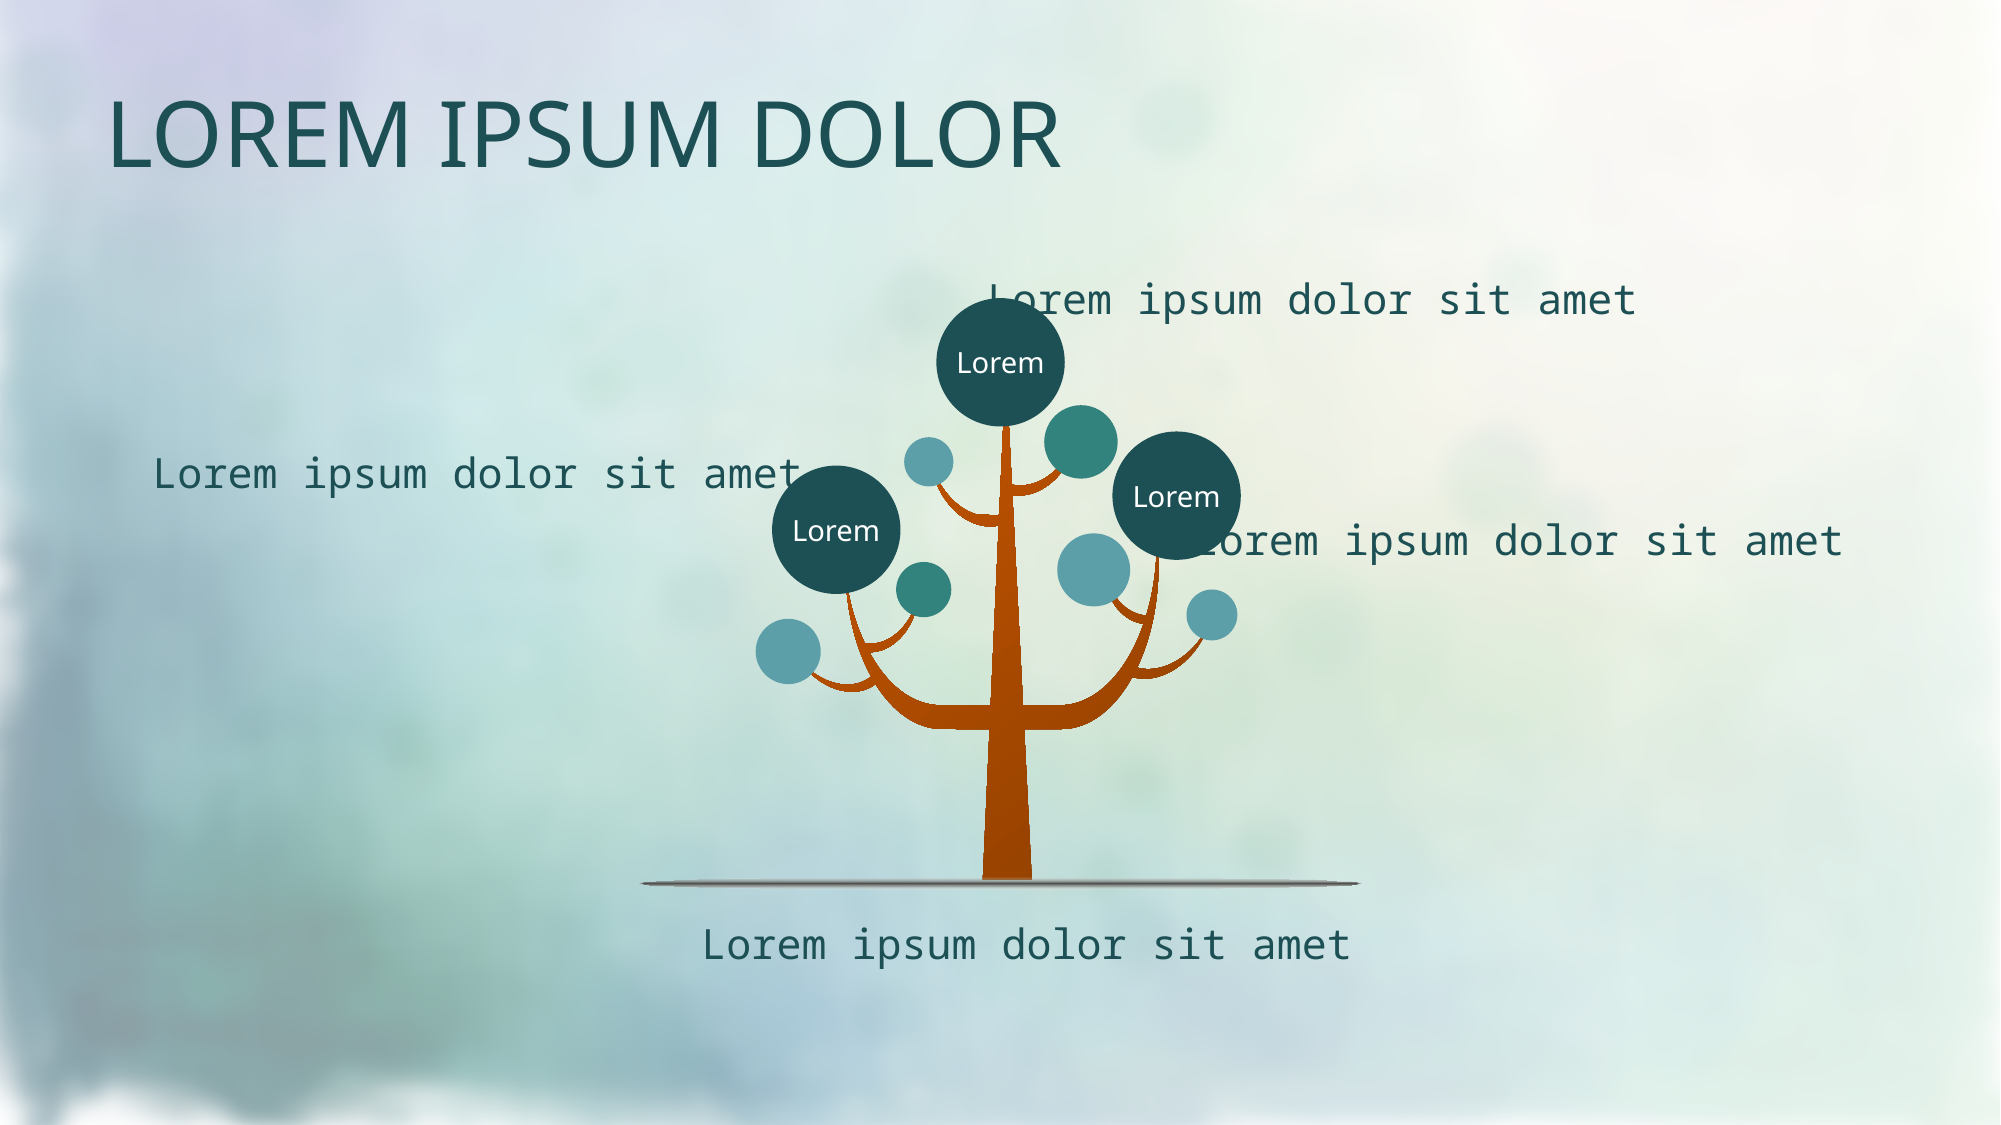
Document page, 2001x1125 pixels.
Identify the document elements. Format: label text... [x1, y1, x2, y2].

text_box Lorem ipsum dolor sit amet [1160, 506, 1878, 588]
text_box Lorem ipsum dolor sit amet [953, 265, 1671, 347]
text_box [896, 561, 952, 618]
text_box [1057, 533, 1131, 607]
text_box [755, 618, 821, 685]
text_box [1044, 405, 1118, 479]
text_box [1186, 589, 1238, 641]
text_box Lorem [936, 319, 1065, 427]
title LOREM IPSUM DOLOR [90, 29, 1816, 247]
text_box Lorem ipsum dolor sit amet [118, 439, 837, 521]
text_box Lorem [1112, 431, 1241, 558]
text_box Lorem [772, 465, 901, 594]
text_box [636, 876, 1364, 890]
text_box [904, 437, 954, 487]
text_box Lorem ipsum dolor sit amet [667, 910, 1386, 992]
text_box [812, 427, 1203, 876]
